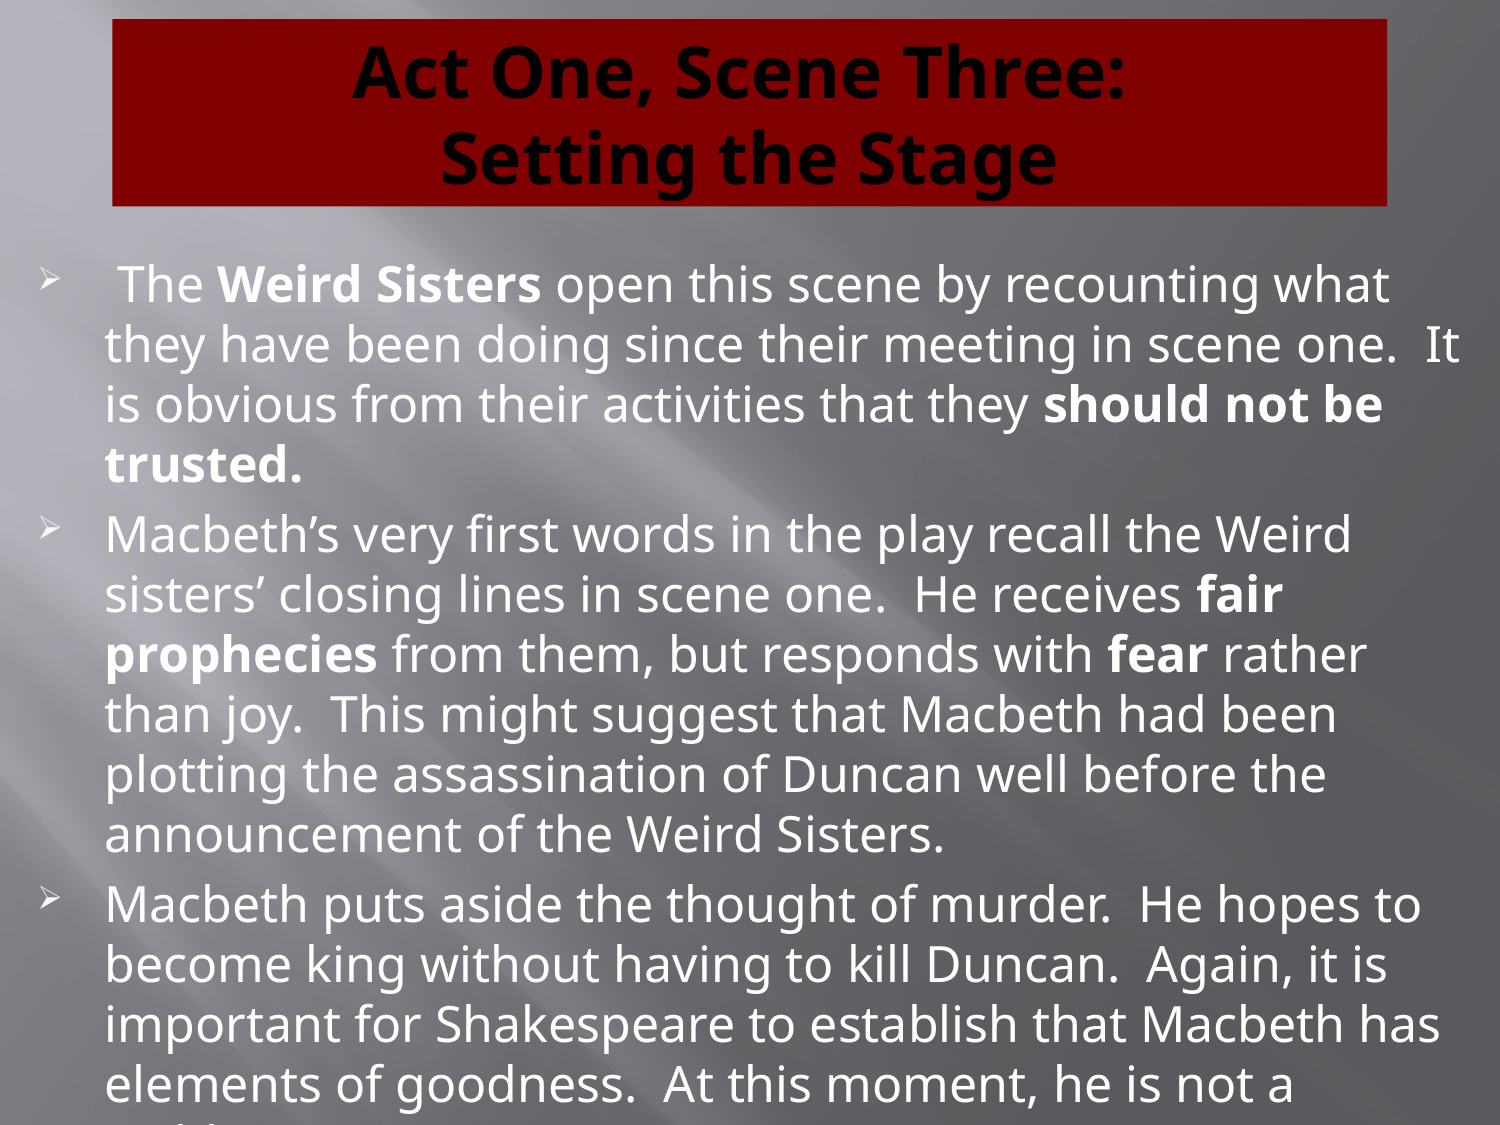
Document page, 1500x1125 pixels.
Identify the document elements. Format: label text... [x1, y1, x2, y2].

title Act One, Scene Three: Setting the Stage [112, 19, 1388, 174]
list The Weird Sisters open this scene by recounting what they have been doing since their meeting in scene one. It is obvious from their activities that they should not be trusted. Macbeth’s very first words in the play recall the Weird sisters’ closing lines in scene one. He receives fair prophecies from them, but responds with fear rather than joy. This might suggest that Macbeth had been plotting the assassination of Duncan well before the announcement of the Weird Sisters. Macbeth puts aside the thought of murder. He hopes to become king without having to kill Duncan. Again, it is important for Shakespeare to establish that Macbeth has elements of goodness. At this moment, he is not a ruthless traitor. Let’s read scene 3 and then watch a video (2:41-4:22) http://www.youtube.com/watch?v=LC9G_CZVAL8 [0, 174, 1500, 1125]
